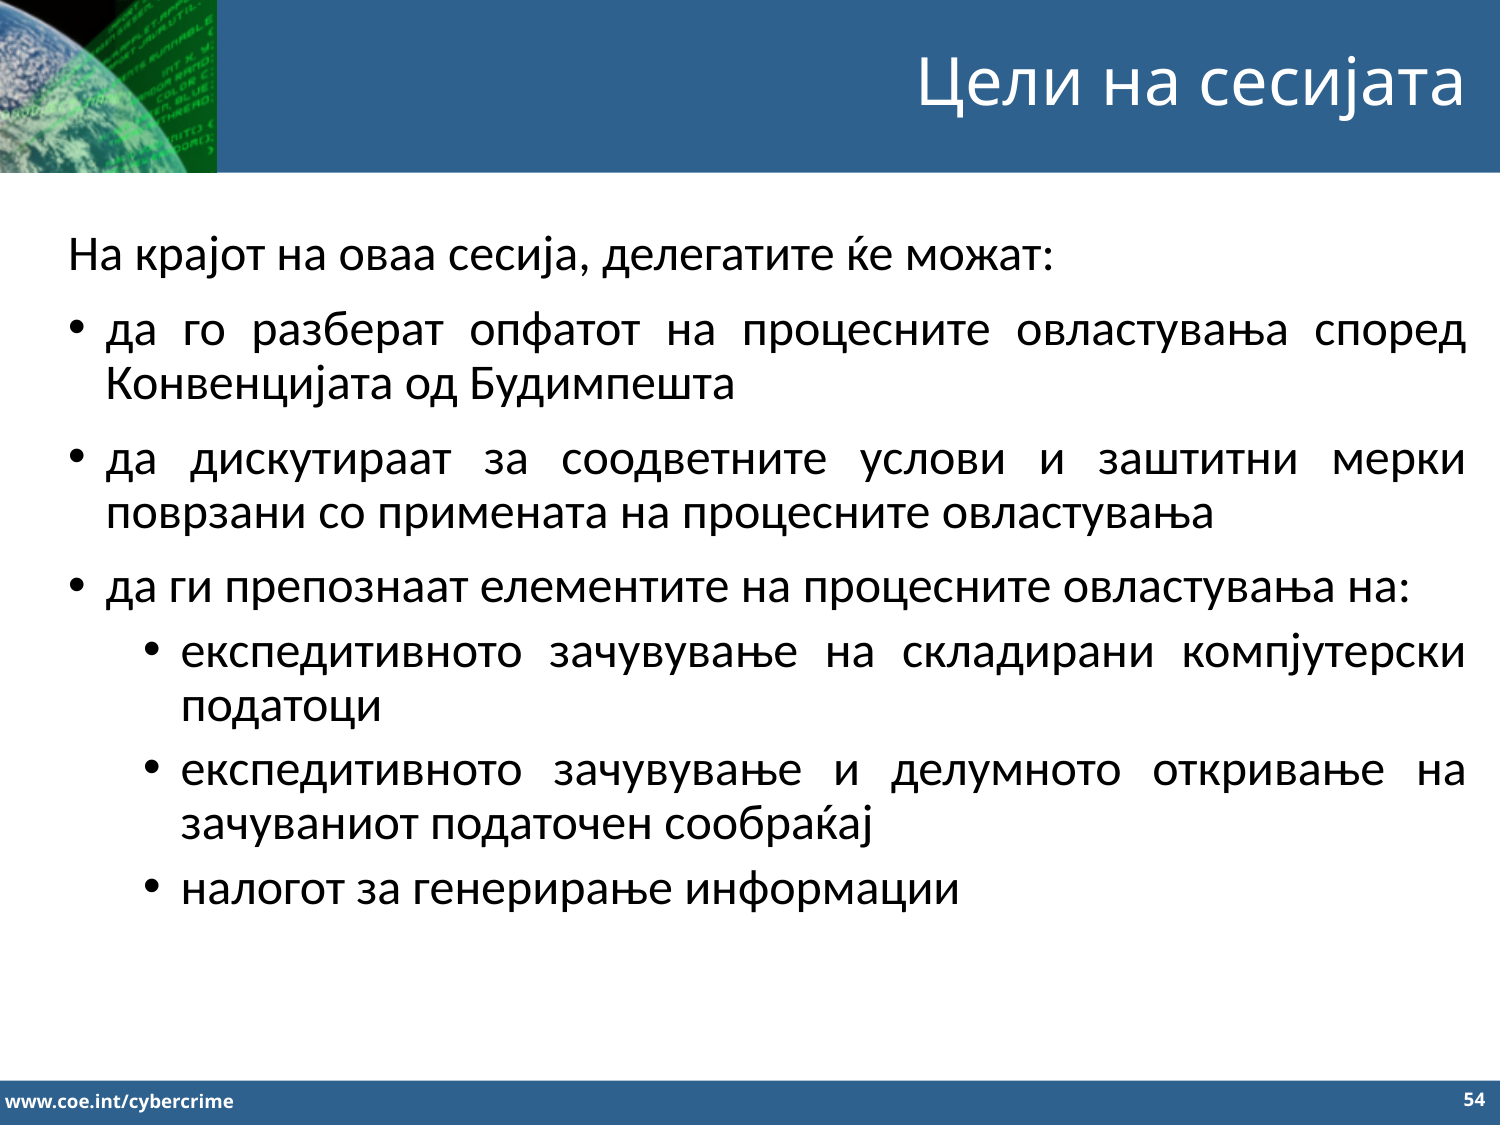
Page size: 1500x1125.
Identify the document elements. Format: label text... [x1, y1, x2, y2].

list На крајот на оваа сесија, делегатите ќе можат: да го разберат опфатот на процесните овластувања според Конвенцијата од Будимпешта да дискутираат за соодветните услови и заштитни мерки поврзани со примената на процесните овластувања да ги препознаат елементите на процесните овластувања на: експедитивното зачувување на складирани компјутерски податоци експедитивното зачувување и делумното откривање на зачуваниот податочен сообраќај налогот за генерирање информации [53, 219, 1483, 1080]
picture [0, 1, 217, 173]
text_box Цели на сесијата [230, 31, 1483, 126]
